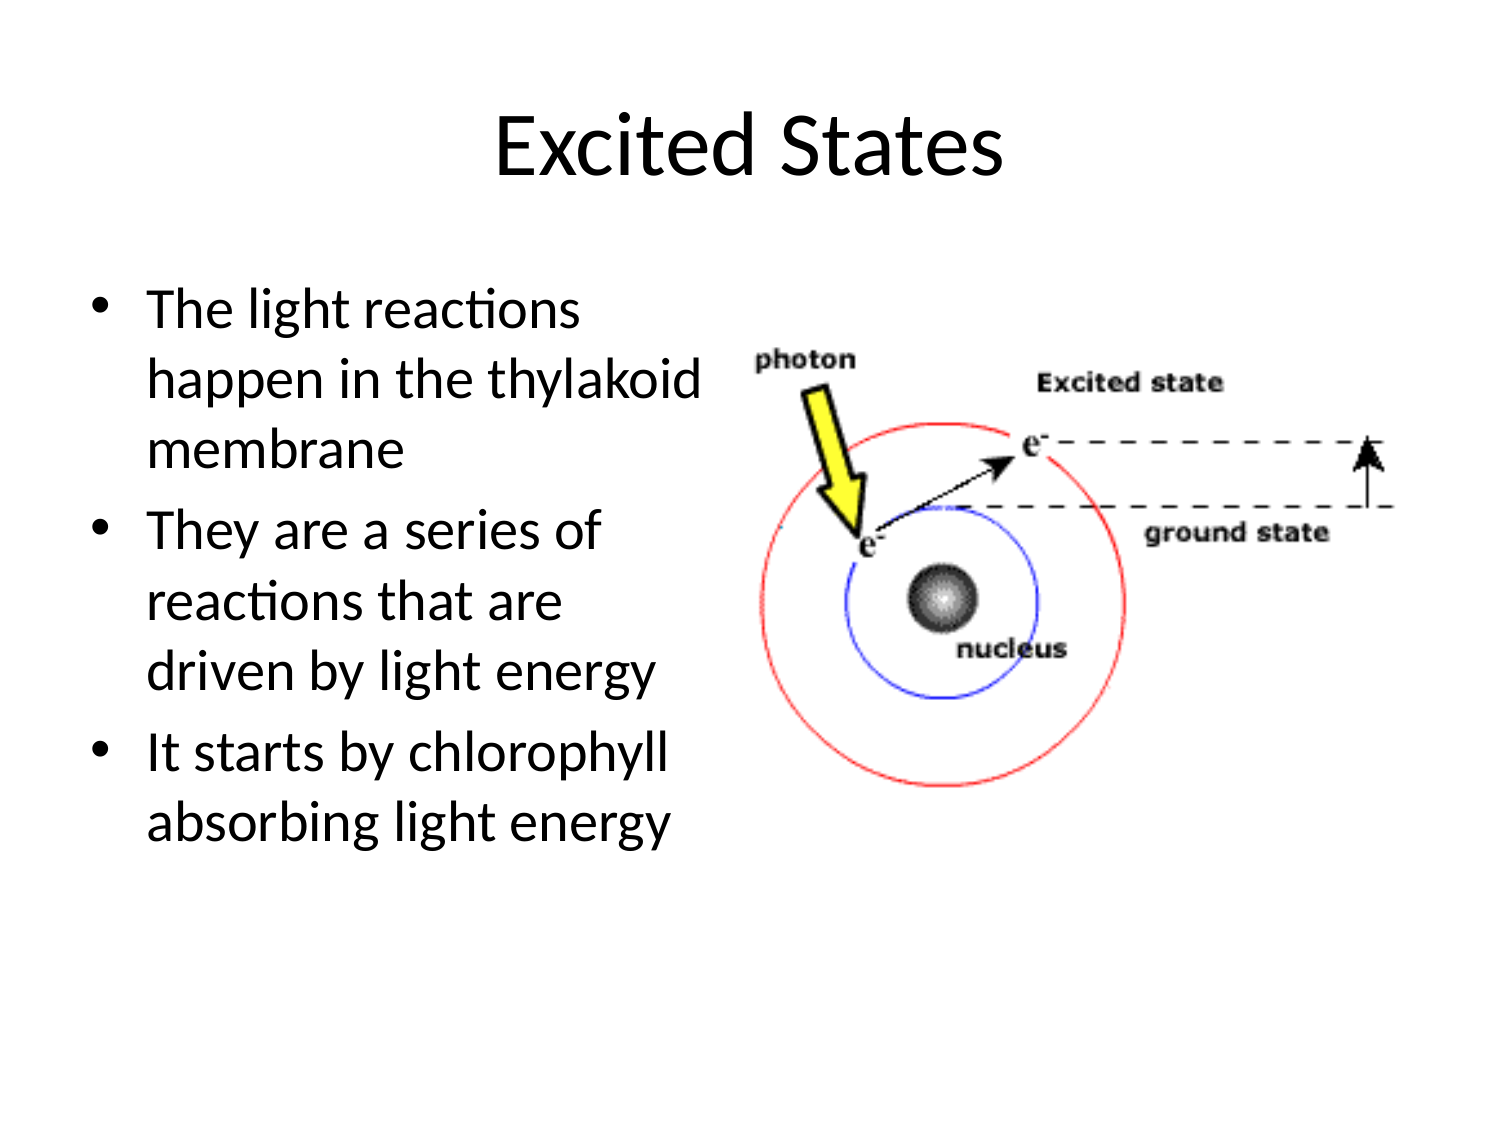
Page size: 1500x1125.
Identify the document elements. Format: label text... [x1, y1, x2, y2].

title Excited States [75, 45, 1425, 233]
list The light reactions happen in the thylakoid membrane They are a series of reactions that are driven by light energy It starts by chlorophyll absorbing light energy [75, 262, 738, 1005]
picture [737, 315, 1452, 824]
